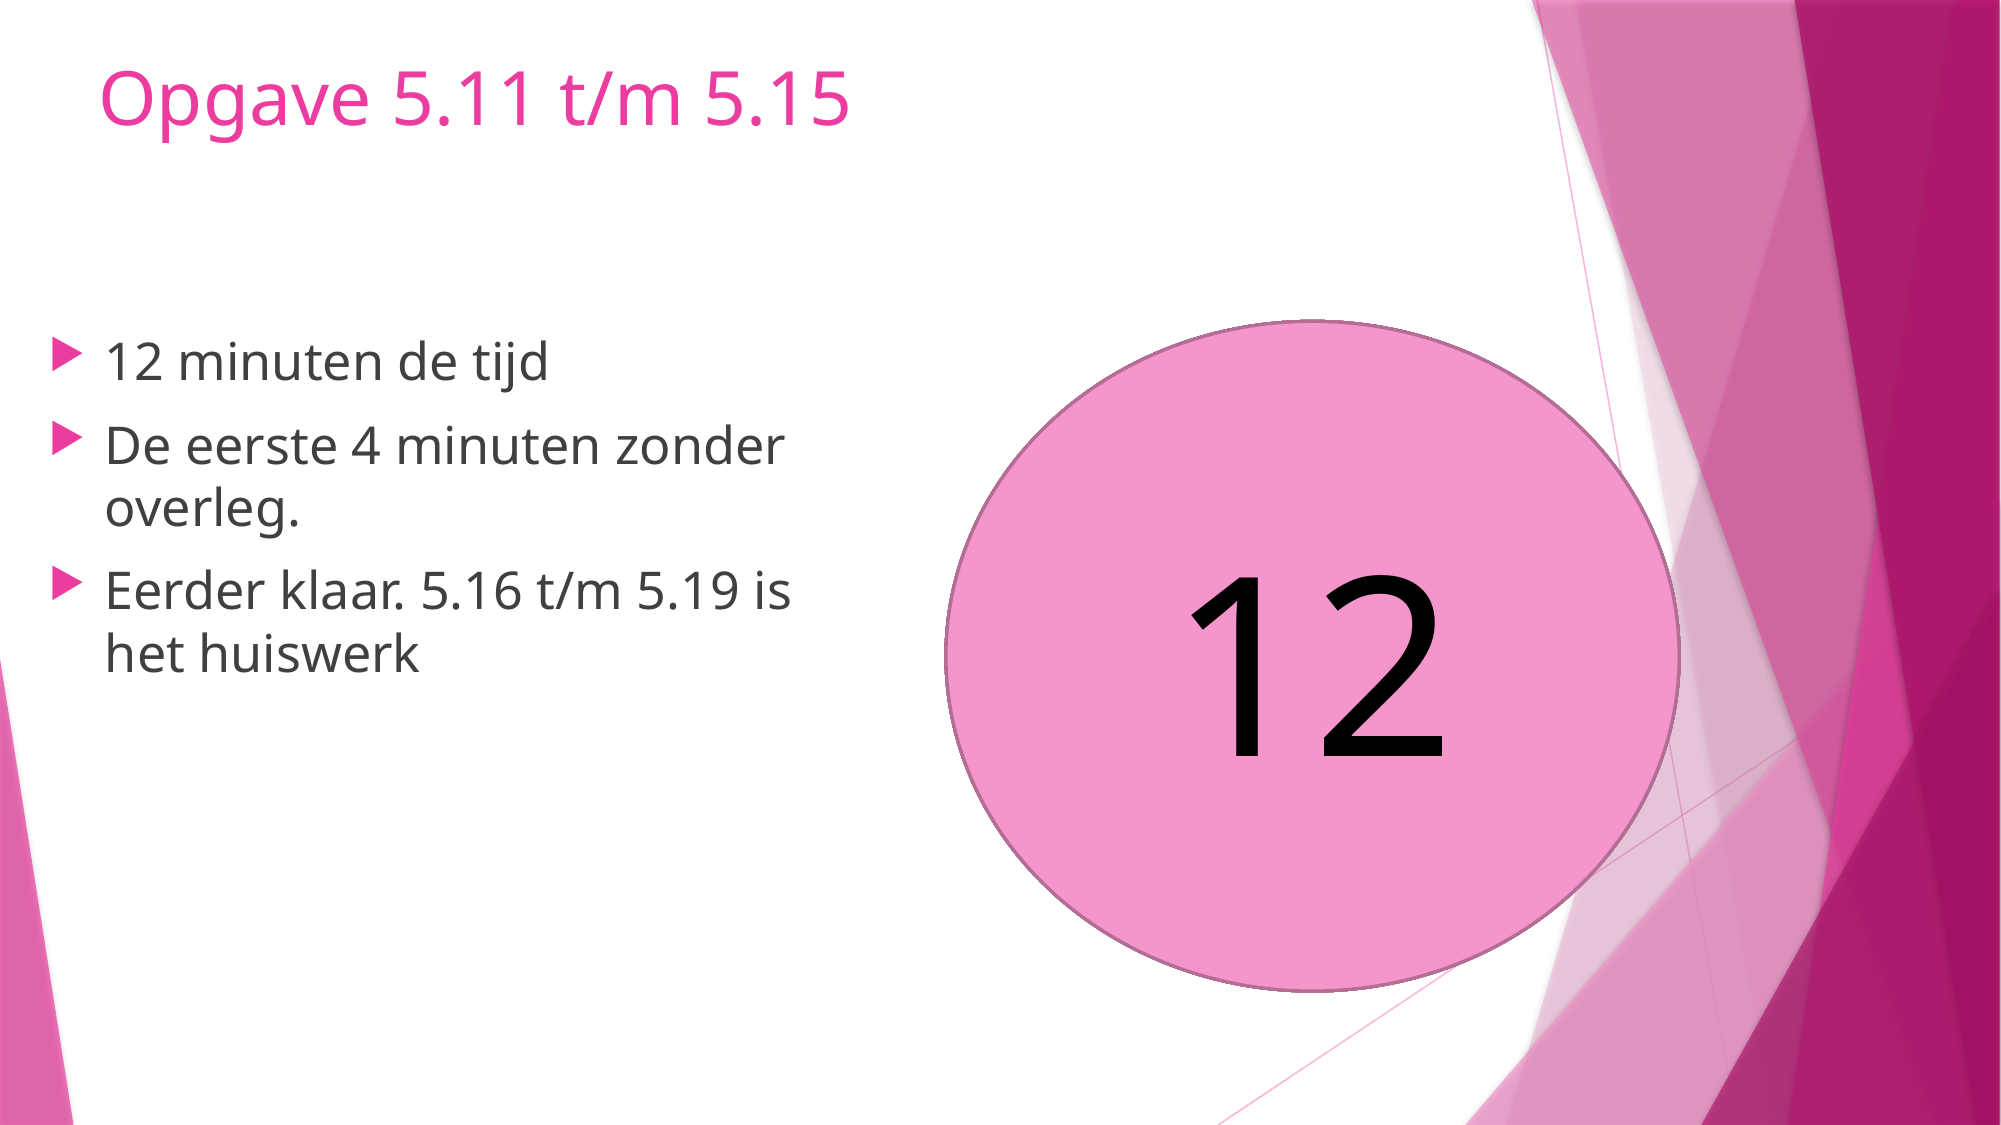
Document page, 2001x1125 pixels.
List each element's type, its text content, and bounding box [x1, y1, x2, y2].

title Opgave 5.11 t/m 5.15 [83, 42, 1494, 260]
list 12 minuten de tijd De eerste 4 minuten zonder overleg. Eerder klaar. 5.16 t/m 5.19 is het huiswerk [33, 321, 818, 1013]
text_box 12 [944, 319, 1681, 993]
